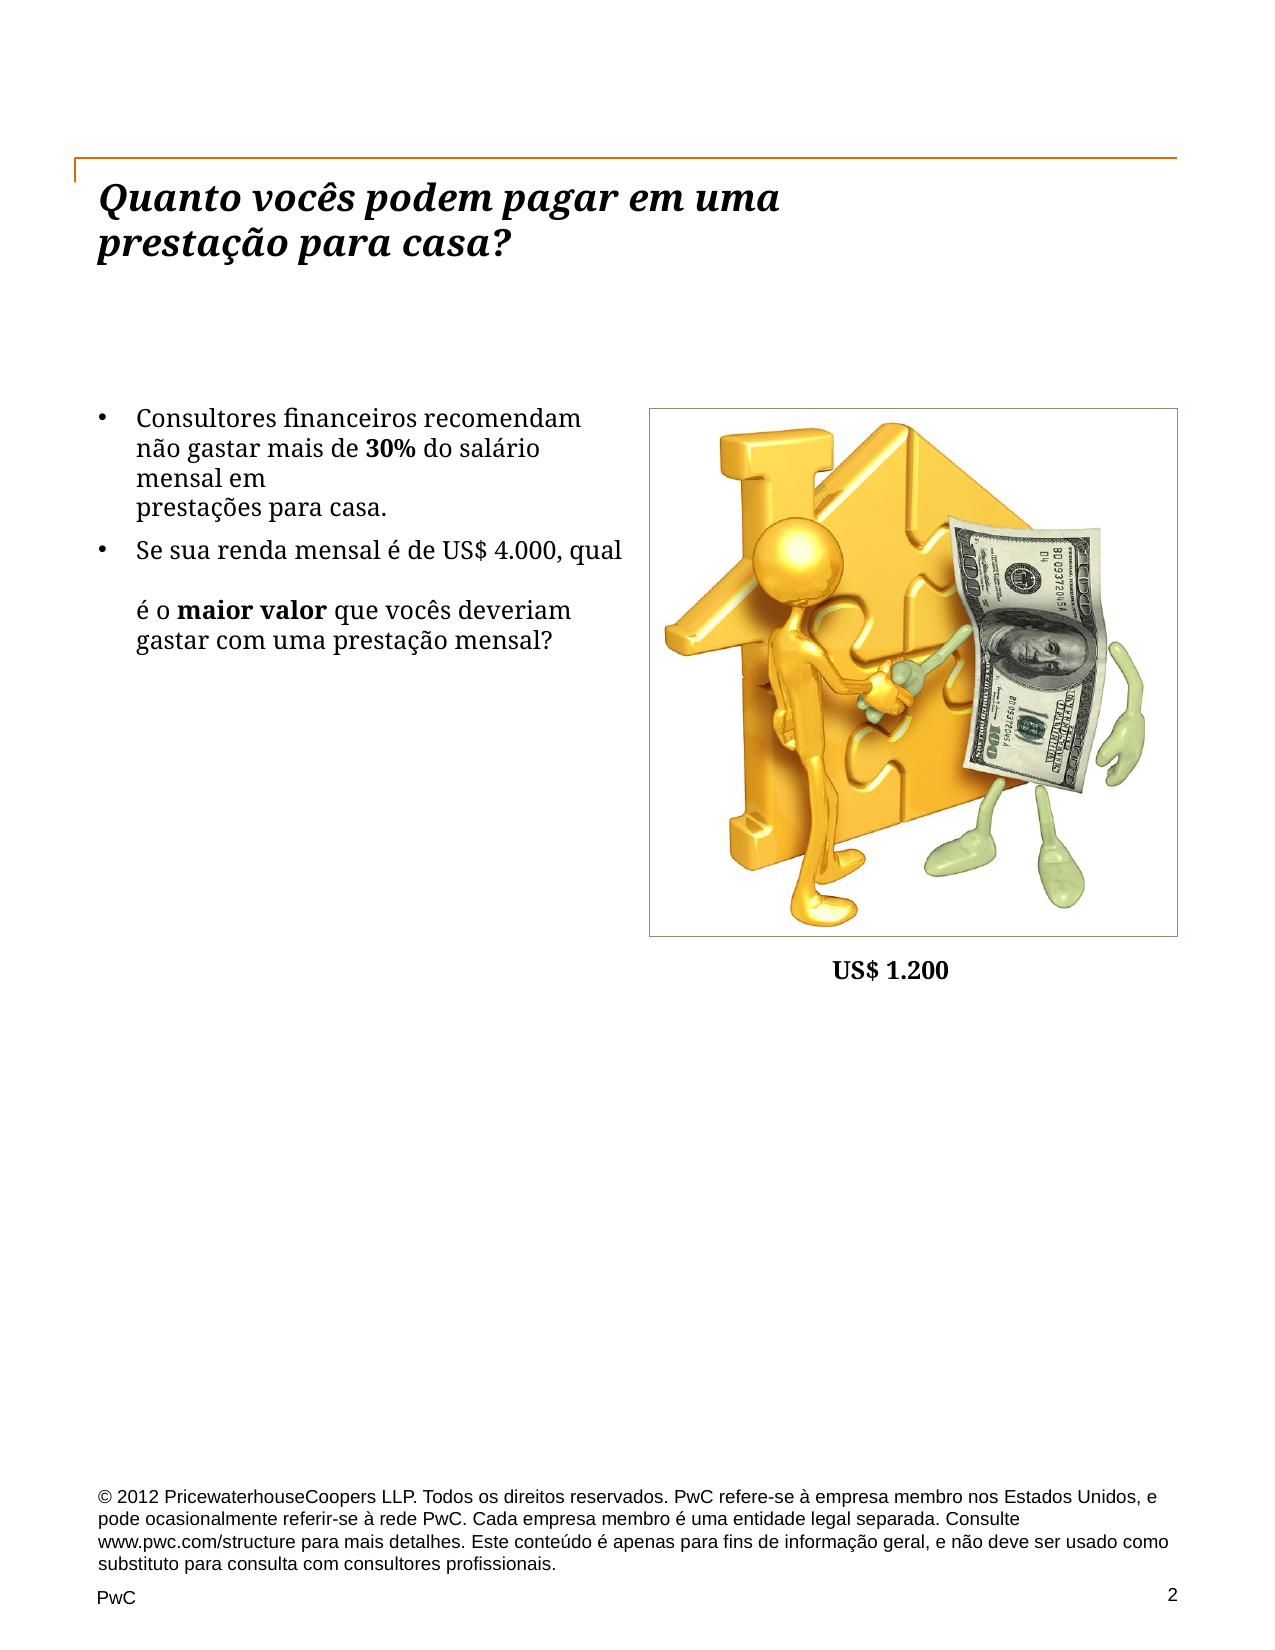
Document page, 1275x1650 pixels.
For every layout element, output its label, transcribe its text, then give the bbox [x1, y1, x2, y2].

text_box US$ 1.200 [832, 954, 995, 985]
picture [648, 408, 1178, 937]
text_box © 2012 PricewaterhouseCoopers LLP. Todos os direitos reservados. PwC refere-se à empresa membro nos Estados Unidos, e pode ocasionalmente referir-se à rede PwC. Cada empresa membro é uma entidade legal separada. Consulte www.pwc.com/structure para mais detalhes. Este conteúdo é apenas para fins de informação geral, e não deve ser usado como substituto para consulta com consultores profissionais. [98, 1484, 1178, 1575]
list Consultores financeiros recomendam não gastar mais de 30% do salário mensal em prestações para casa. Se sua renda mensal é de US$ 4.000, qual é o maior valor que vocês deveriam gastar com uma prestação mensal? [98, 402, 627, 1345]
slide_number 2 [903, 1583, 1179, 1609]
title Quanto vocês podem pagar em uma prestação para casa? [98, 173, 982, 265]
